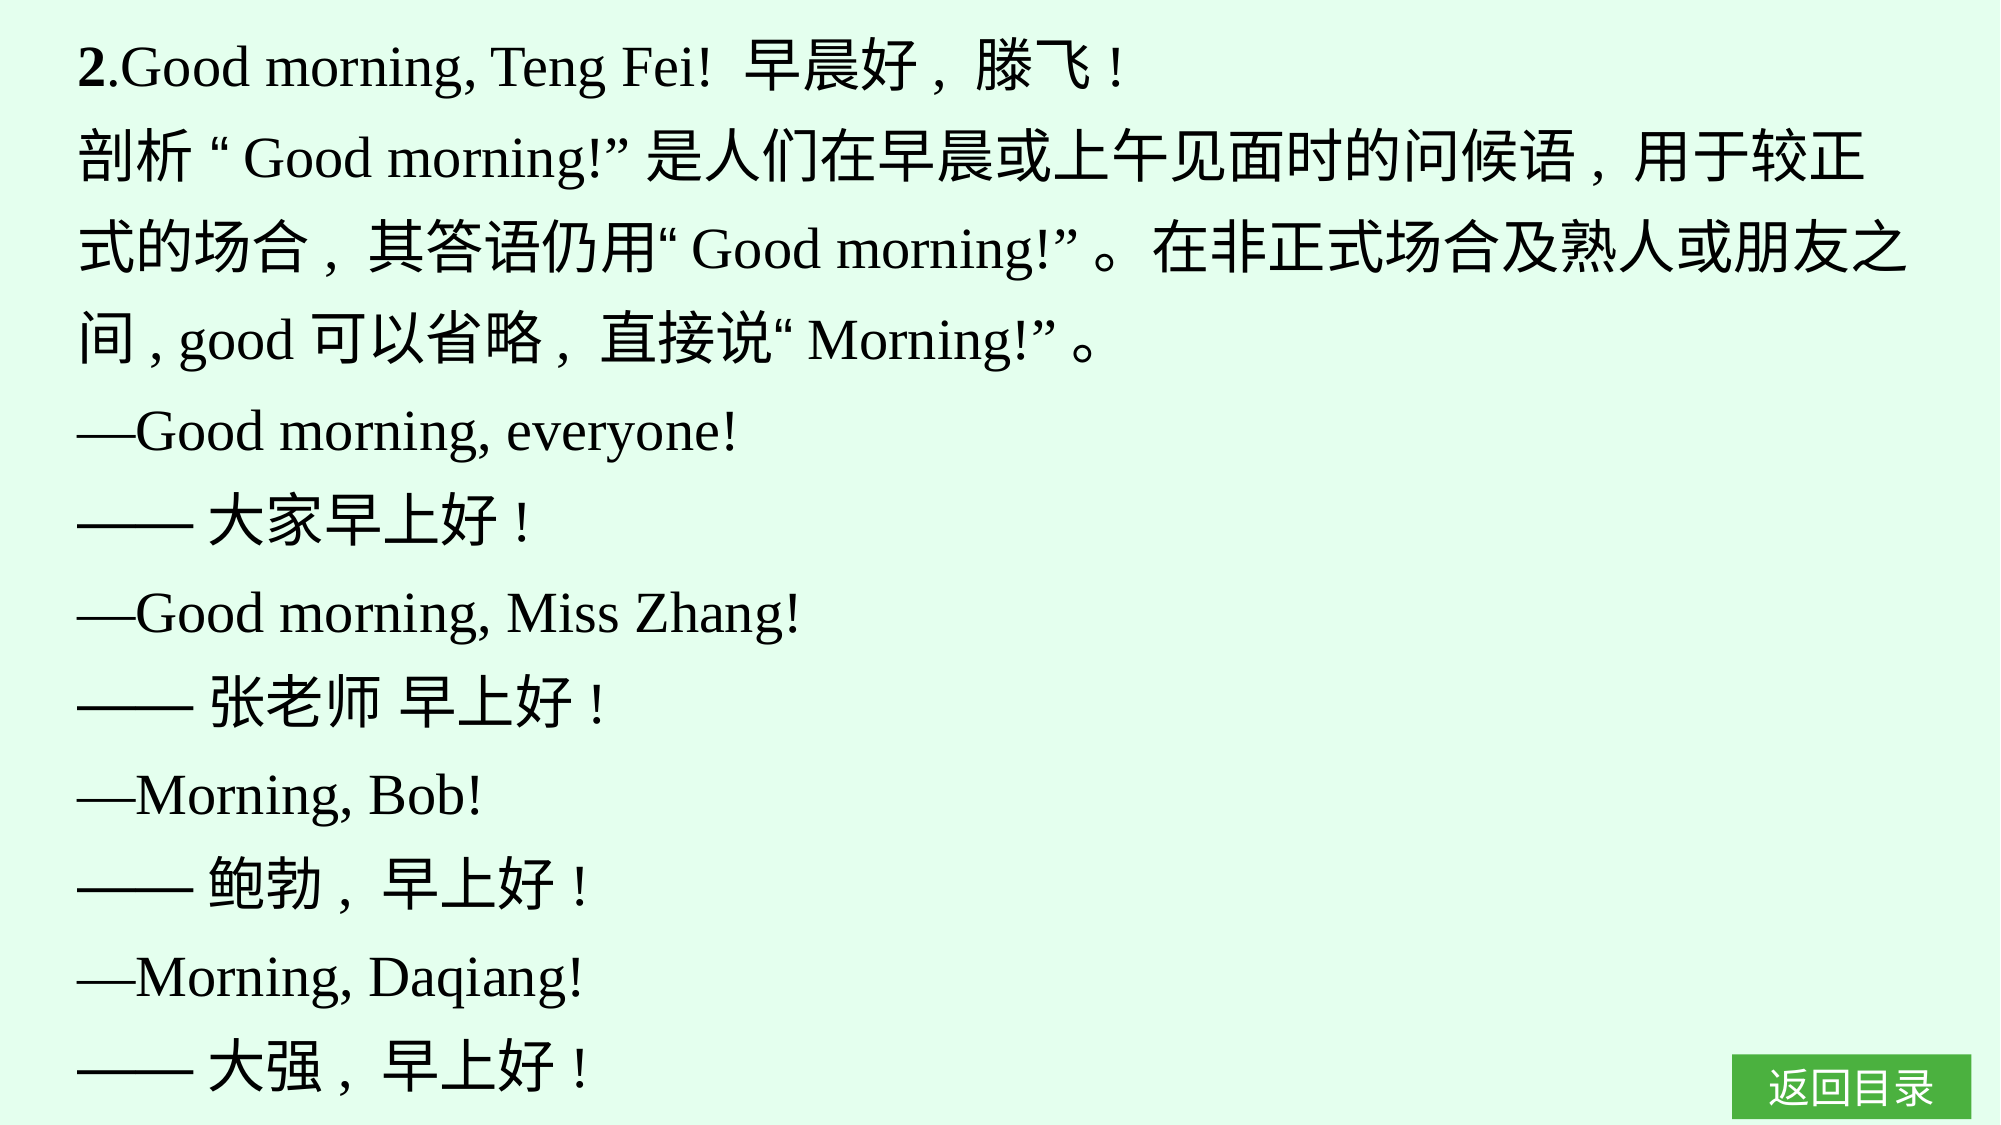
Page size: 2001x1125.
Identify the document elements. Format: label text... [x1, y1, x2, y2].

text_box 2.Good morning, Teng Fei! 早晨好, 滕飞! 剖析 “Good morning!”是人们在早晨或上午见面时的问候语, 用于较正式的场合, 其答语仍用“Good morning!”。在非正式场合及熟人或朋友之间, good可以省略, 直接说“Morning!”。 —Good morning, everyone! ——大家早上好! —Good morning, Miss Zhang! ——张老师 早上好! —Morning, Bob! ——鲍勃, 早上好! —Morning, Daqiang! ——大强, 早上好! [62, 0, 1938, 1106]
